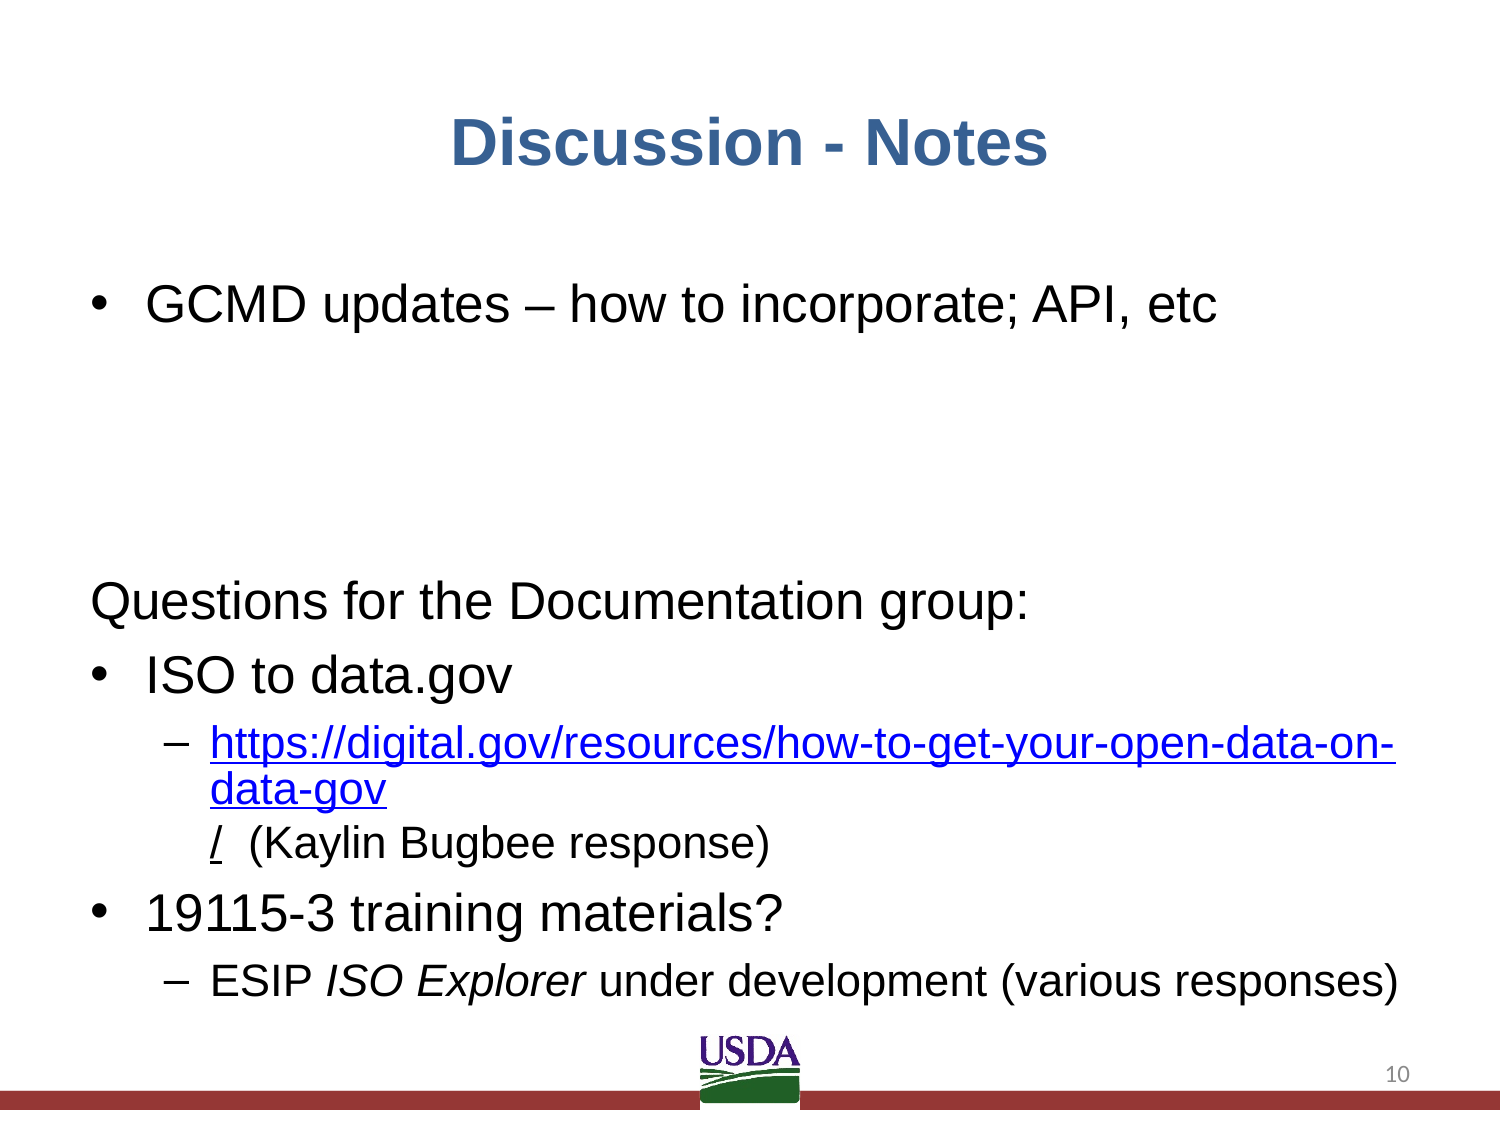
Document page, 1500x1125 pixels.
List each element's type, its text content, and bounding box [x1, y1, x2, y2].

list GCMD updates – how to incorporate; API, etc Questions for the Documentation group: ISO to data.gov https://digital.gov/resources/how-to-get-your-open-data-on-data-gov/ (Kaylin Bugbee response) 19115-3 training materials? ESIP ISO Explorer under development (various responses) [75, 262, 1425, 1005]
picture [699, 1034, 801, 1104]
slide_number 10 [1074, 1042, 1425, 1103]
title Discussion - Notes [75, 45, 1425, 233]
